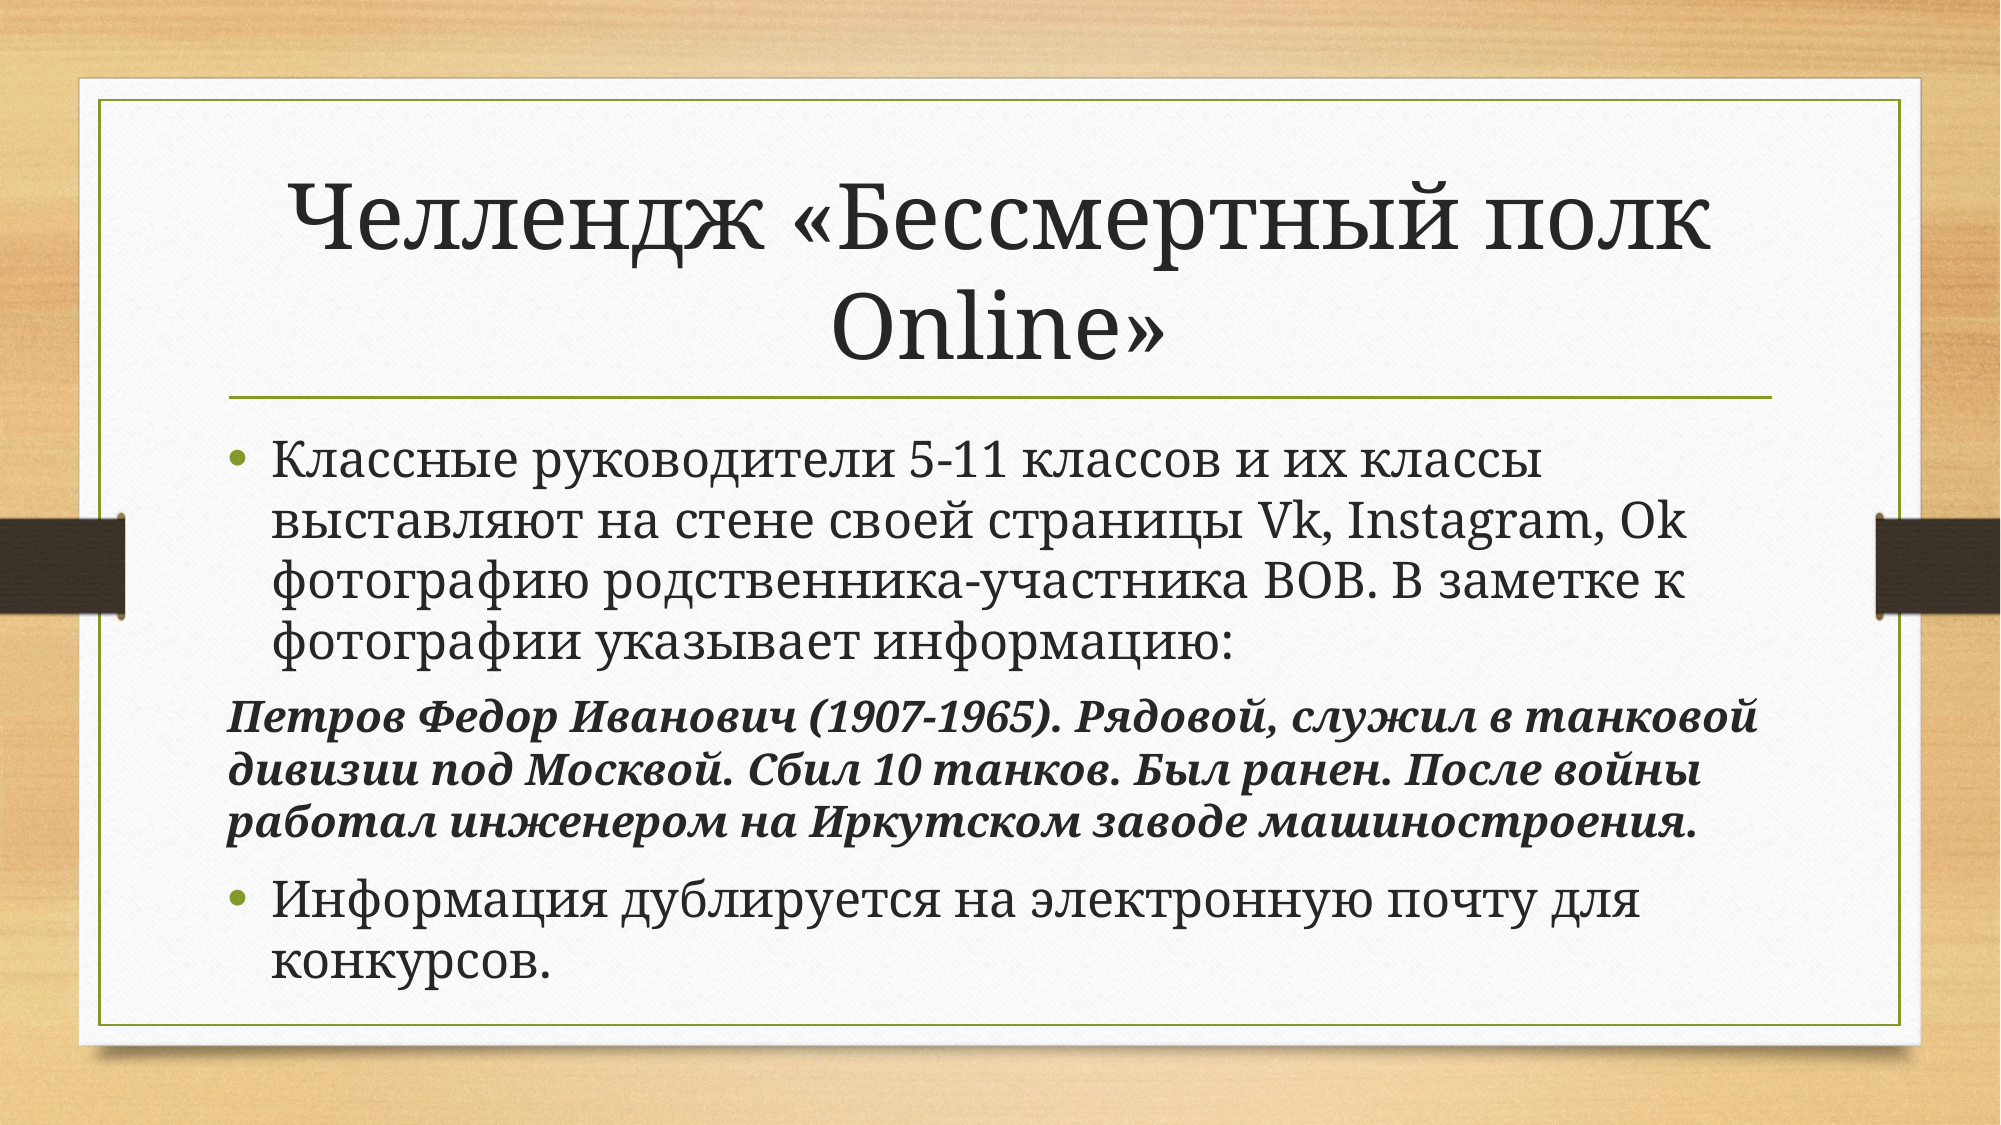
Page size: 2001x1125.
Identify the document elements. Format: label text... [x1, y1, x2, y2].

list Классные руководители 5-11 классов и их классы выставляют на стене своей страницы Vk, Instagram, Оk фотографию родственника-участника ВОВ. В заметке к фотографии указывает информацию: Петров Федор Иванович (1907-1965). Рядовой, служил в танковой дивизии под Москвой. Сбил 10 танков. Был ранен. После войны работал инженером на Иркутском заводе машиностроения. Информация дублируется на электронную почту для конкурсов. [212, 419, 1788, 1010]
picture [0, 0, 2001, 1125]
title Челлендж «Бессмертный полк Online» [212, 161, 1788, 375]
